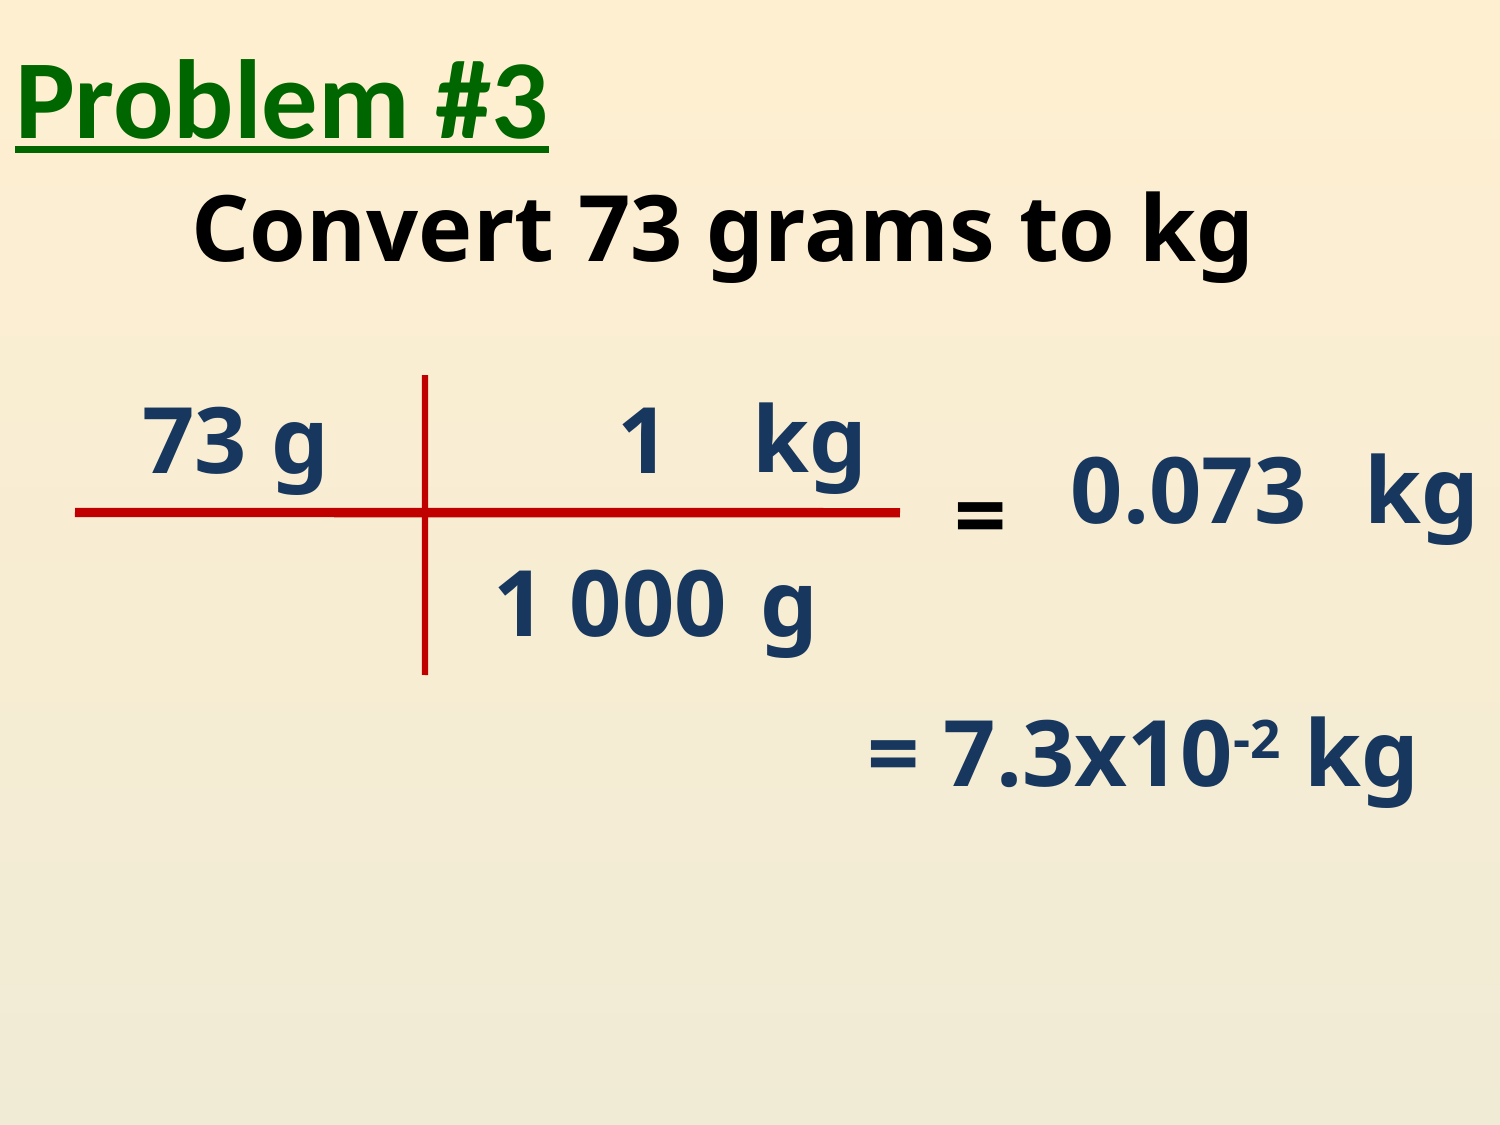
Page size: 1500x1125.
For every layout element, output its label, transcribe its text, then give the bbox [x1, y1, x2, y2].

text_box = 7.3x10-2 kg [852, 687, 1435, 813]
text_box kg [737, 373, 913, 499]
text_box 1 000 [479, 537, 743, 663]
title Problem #3 [0, 0, 1350, 188]
text_box 73 g [127, 374, 345, 500]
text_box 1 [602, 374, 686, 500]
text_box 0.073 [1056, 424, 1323, 550]
text_box g [745, 537, 834, 663]
text_box Convert 73 grams to kg [176, 162, 1271, 288]
text_box kg [1350, 424, 1500, 550]
text_box = [939, 449, 1022, 575]
